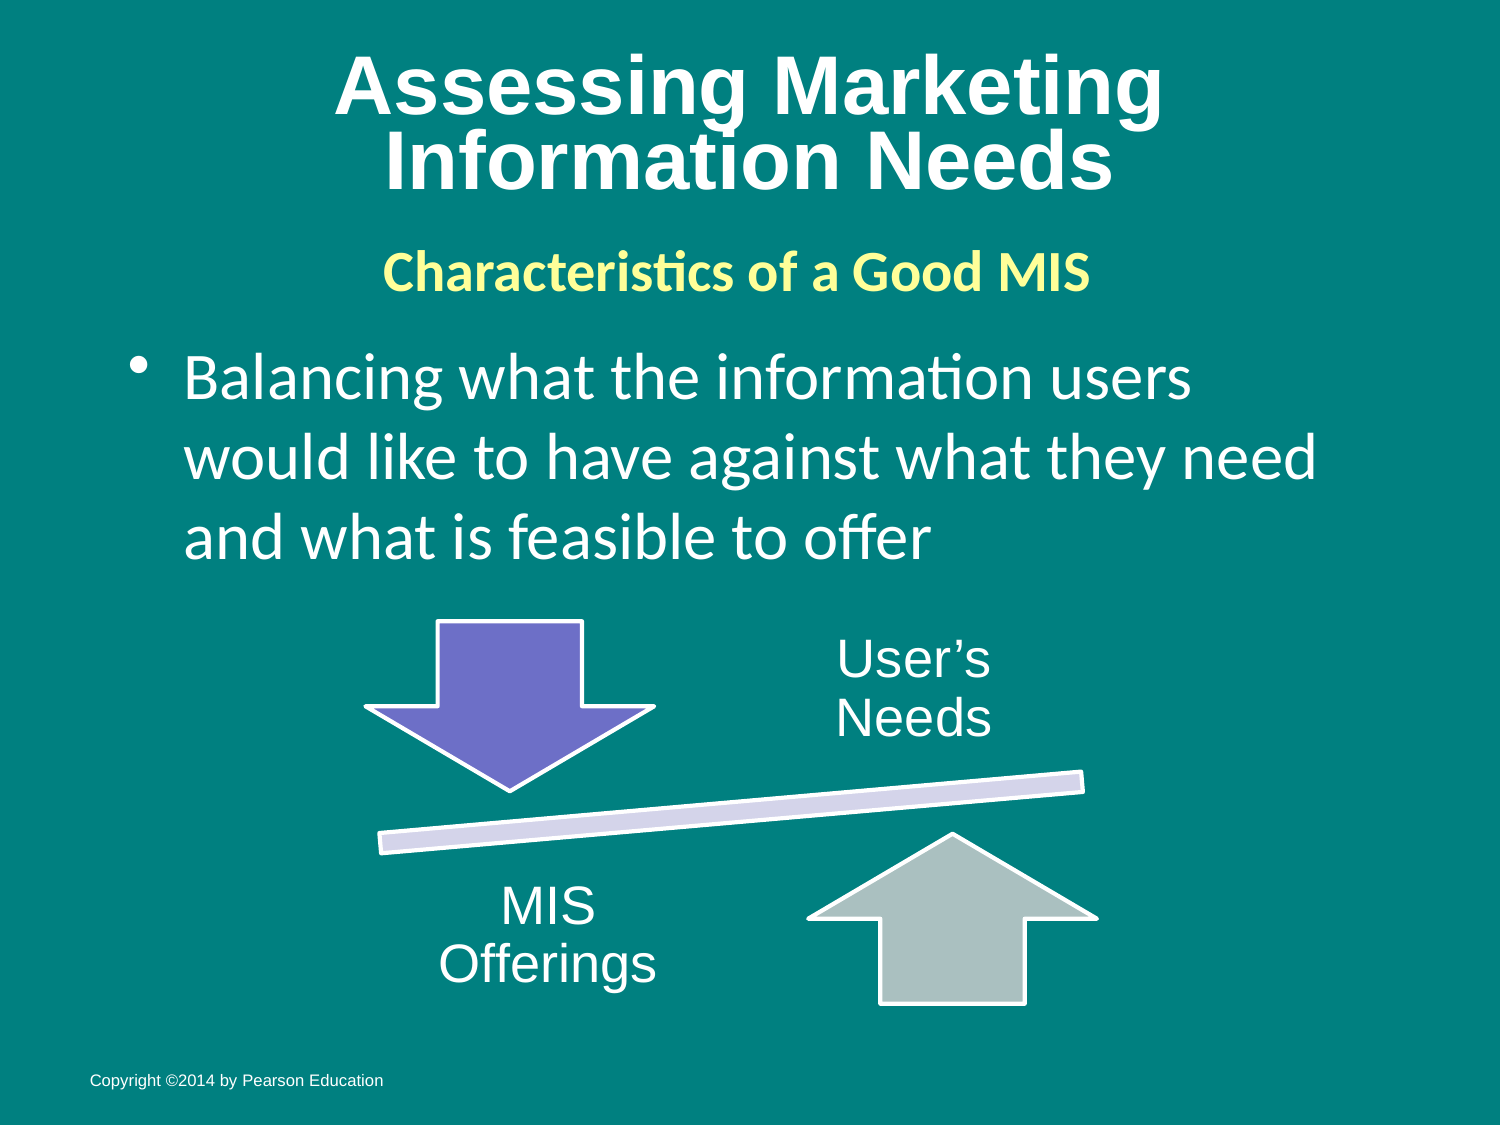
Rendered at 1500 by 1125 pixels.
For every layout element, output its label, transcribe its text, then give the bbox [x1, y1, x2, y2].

list Balancing what the information users would like to have against what they need and what is feasible to offer [112, 324, 1388, 1001]
list Characteristics of a Good MIS [149, 237, 1326, 301]
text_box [249, 599, 1213, 1026]
title Assessing Marketing Information Needs [112, 37, 1388, 226]
text_box Copyright ©2014 by Pearson Education [74, 1062, 825, 1098]
